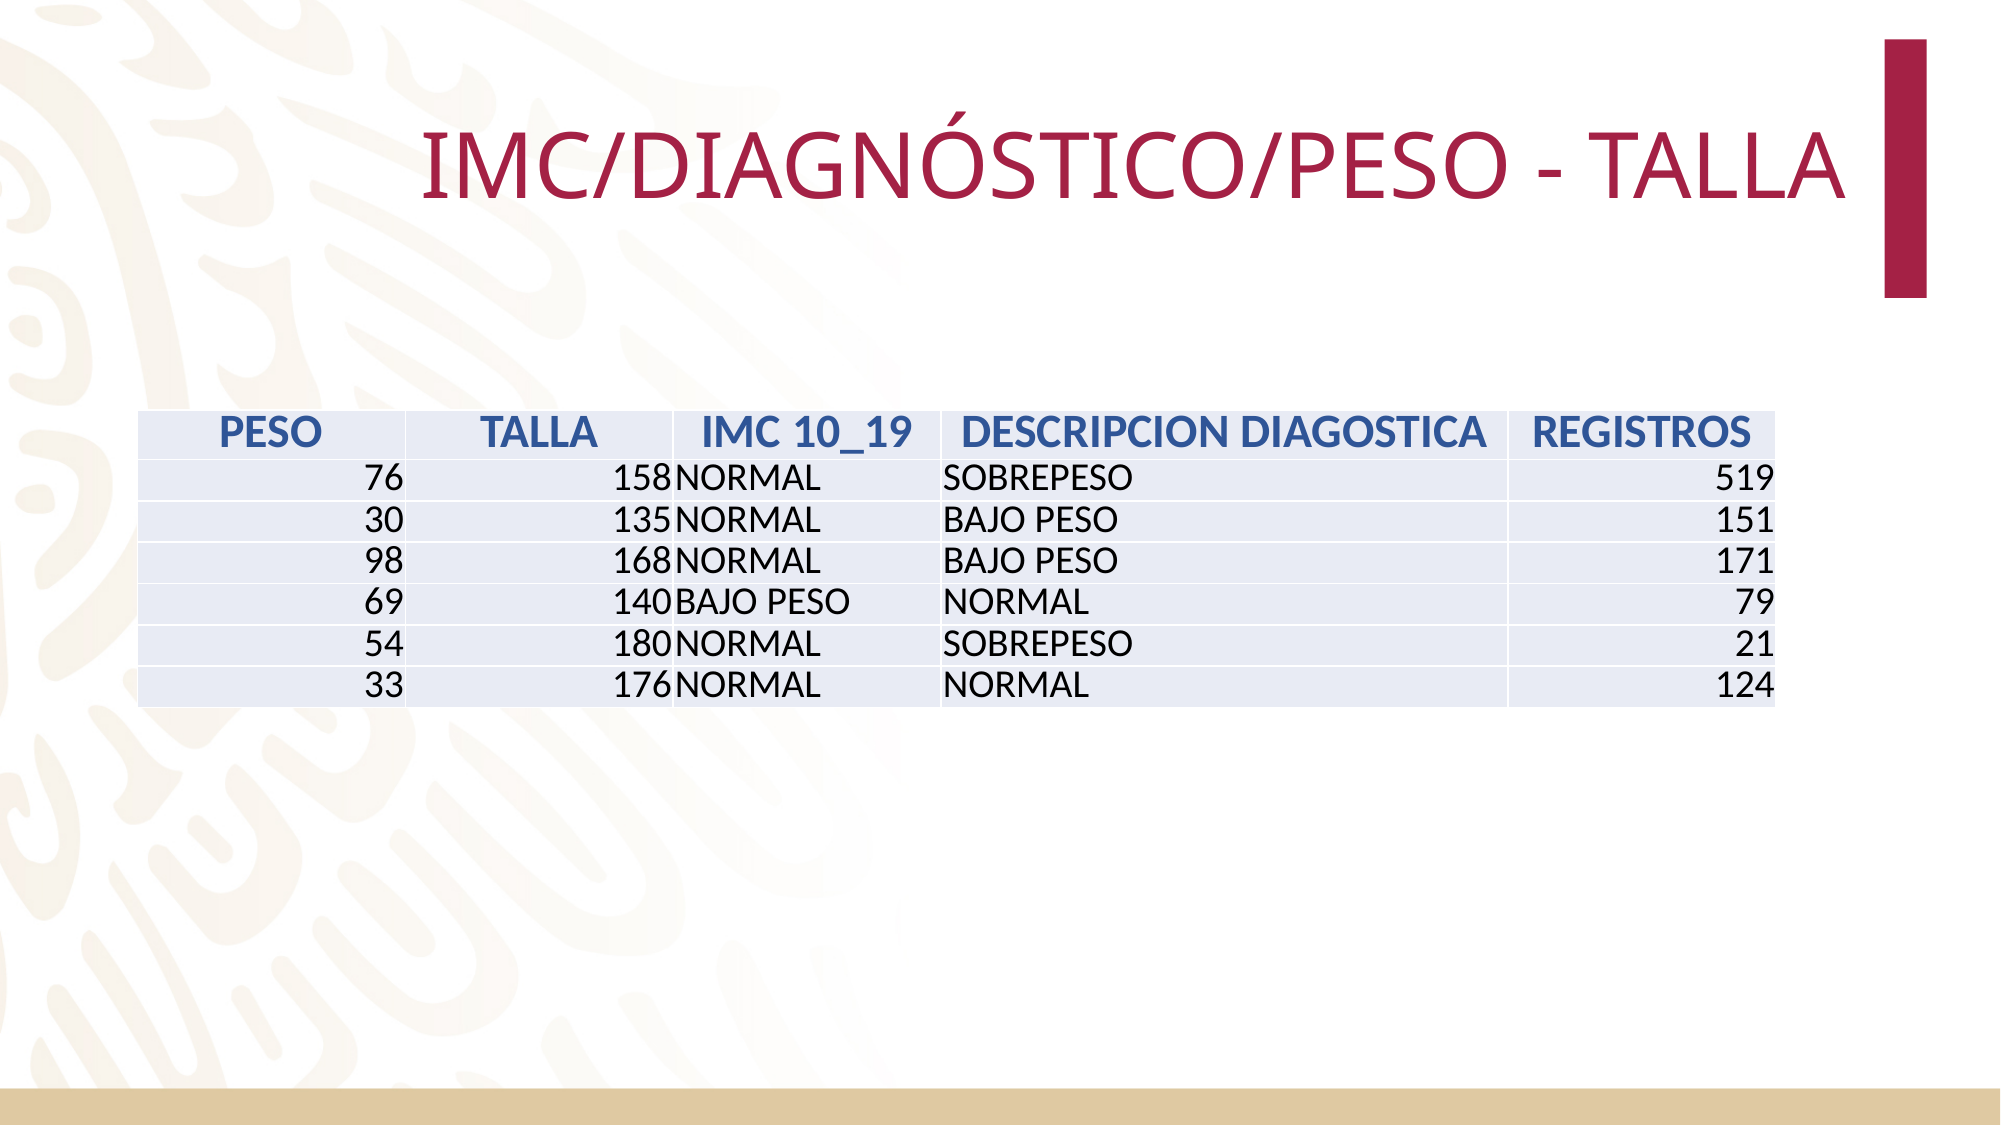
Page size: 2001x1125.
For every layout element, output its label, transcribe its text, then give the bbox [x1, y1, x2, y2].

table_cell 76 [138, 460, 405, 500]
table_cell 171 [1509, 543, 1775, 583]
table_cell NORMAL [674, 543, 940, 583]
table_cell NORMAL [674, 502, 940, 541]
table_cell BAJO PESO [674, 584, 940, 624]
table_cell 30 [138, 502, 405, 541]
table_cell NORMAL [674, 626, 940, 665]
table_cell NORMAL [942, 584, 1507, 624]
table_cell 33 [138, 667, 405, 707]
picture [0, 0, 2001, 1125]
table_cell NORMAL [942, 667, 1507, 707]
table_cell 69 [138, 584, 405, 624]
table_cell 168 [406, 543, 672, 583]
table_header DESCRIPCION DIAGOSTICA [942, 411, 1507, 459]
table_cell 180 [406, 626, 672, 665]
table_cell SOBREPESO [942, 460, 1507, 500]
table_cell 98 [138, 543, 405, 583]
table_header IMC 10_19 [674, 411, 940, 459]
table_cell 158 [406, 460, 672, 500]
table_cell 54 [138, 626, 405, 665]
table_cell 21 [1509, 626, 1775, 665]
table_header REGISTROS [1509, 411, 1775, 459]
table_cell 176 [406, 667, 672, 707]
table_header TALLA [406, 411, 672, 459]
table_header PESO [138, 411, 405, 459]
table_cell 79 [1509, 584, 1775, 624]
title IMC/DIAGNÓSTICO/PESO - TALLA [137, 59, 1863, 278]
table_cell SOBREPESO [942, 626, 1507, 665]
table_cell 124 [1509, 667, 1775, 707]
table_cell NORMAL [674, 667, 940, 707]
table_cell 140 [406, 584, 672, 624]
table_cell 135 [406, 502, 672, 541]
table_cell NORMAL [674, 460, 940, 500]
table_cell 519 [1509, 460, 1775, 500]
table_cell BAJO PESO [942, 543, 1507, 583]
table_cell 151 [1509, 502, 1775, 541]
table_cell BAJO PESO [942, 502, 1507, 541]
